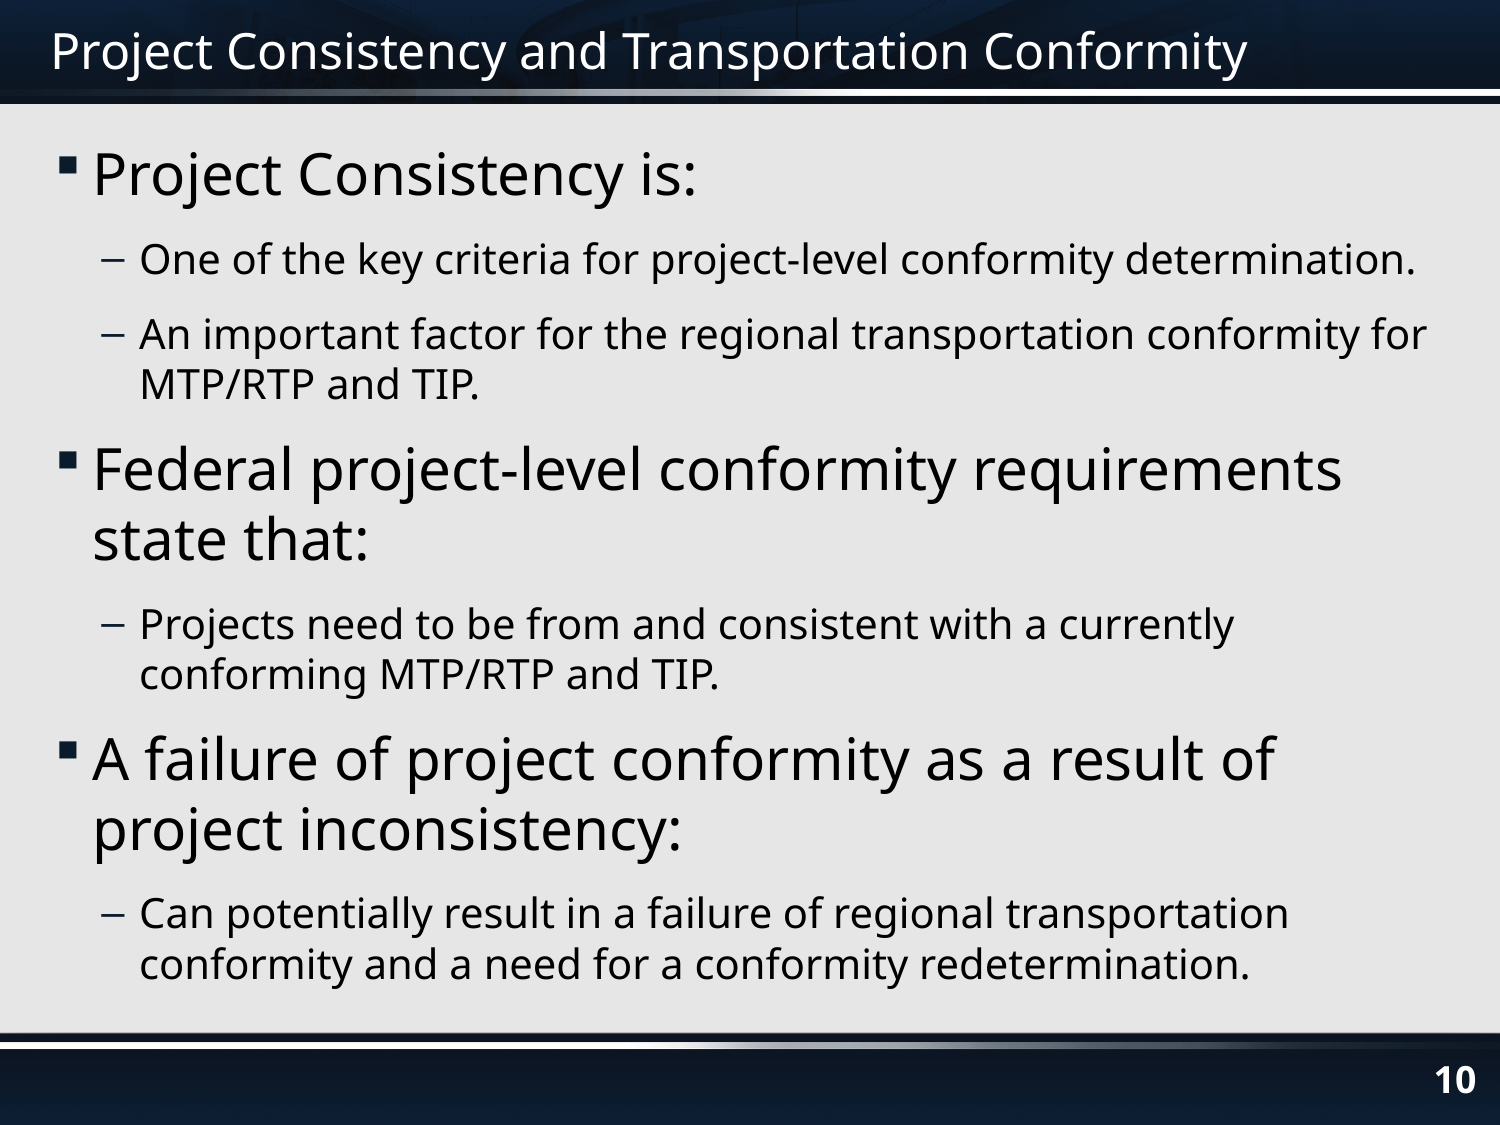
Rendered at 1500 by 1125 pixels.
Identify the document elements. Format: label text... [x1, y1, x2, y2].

picture [0, 1032, 1500, 1125]
list Project Consistency is: One of the key criteria for project-level conformity determination. An important factor for the regional transportation conformity for MTP/RTP and TIP. Federal project-level conformity requirements state that: Projects need to be from and consistent with a currently conforming MTP/RTP and TIP. A failure of project conformity as a result of project inconsistency: Can potentially result in a failure of regional transportation conformity and a need for a conformity redetermination. [54, 137, 1446, 1025]
title Project Consistency and Transportation Conformity [50, 12, 1421, 89]
picture [0, 0, 1500, 104]
